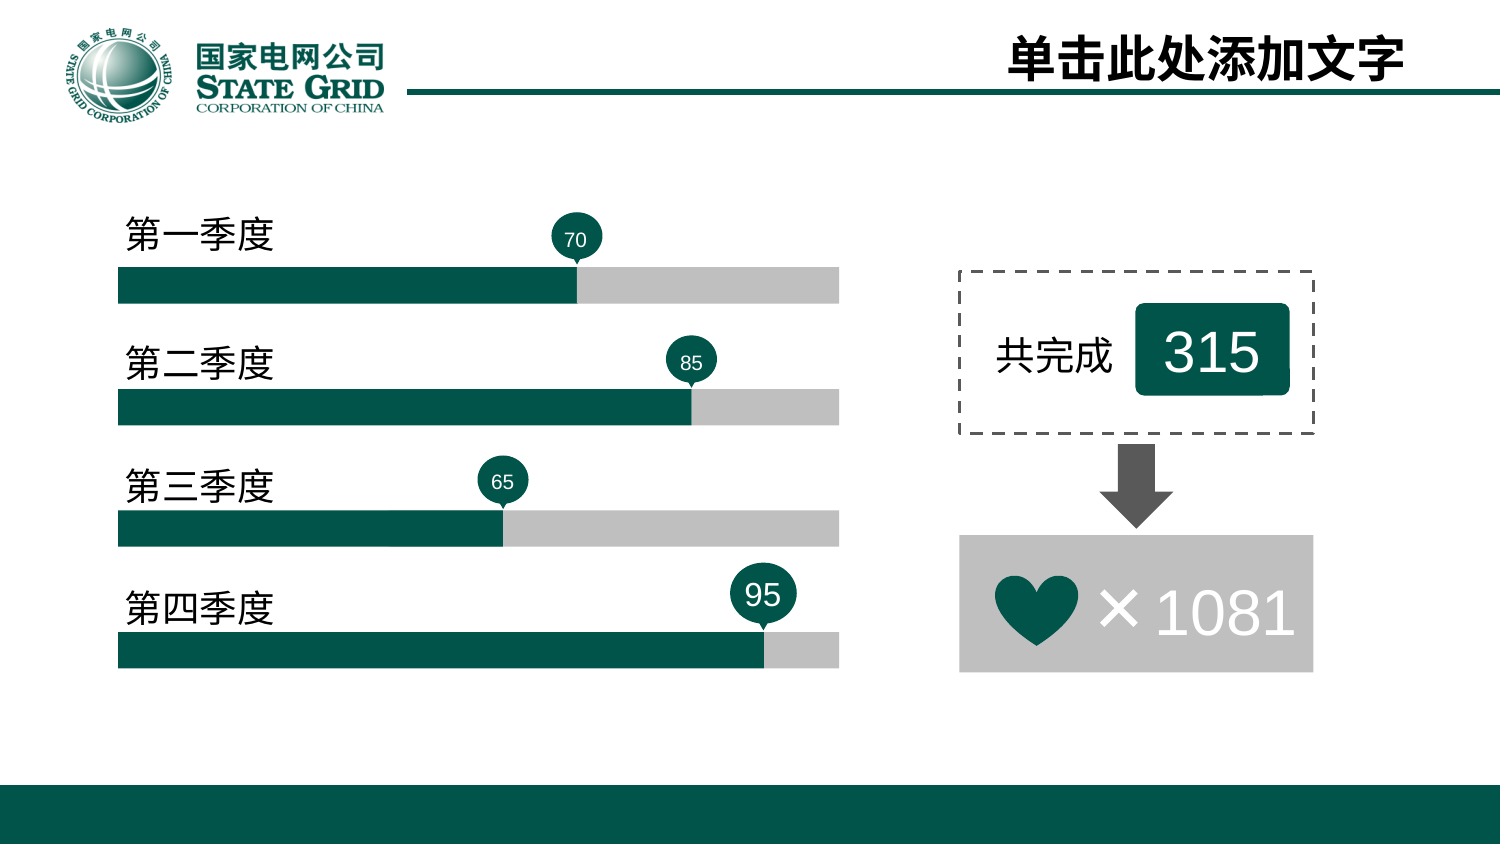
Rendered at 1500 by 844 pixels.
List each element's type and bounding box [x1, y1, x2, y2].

text_box [109, 203, 840, 304]
picture [66, 28, 384, 123]
text_box [729, 562, 803, 631]
text_box [109, 332, 840, 426]
text_box [109, 577, 840, 669]
text_box [959, 271, 1314, 434]
text_box [959, 534, 1321, 673]
text_box [474, 455, 531, 510]
text_box [664, 335, 729, 388]
text_box [109, 455, 840, 547]
text_box [1097, 442, 1176, 531]
